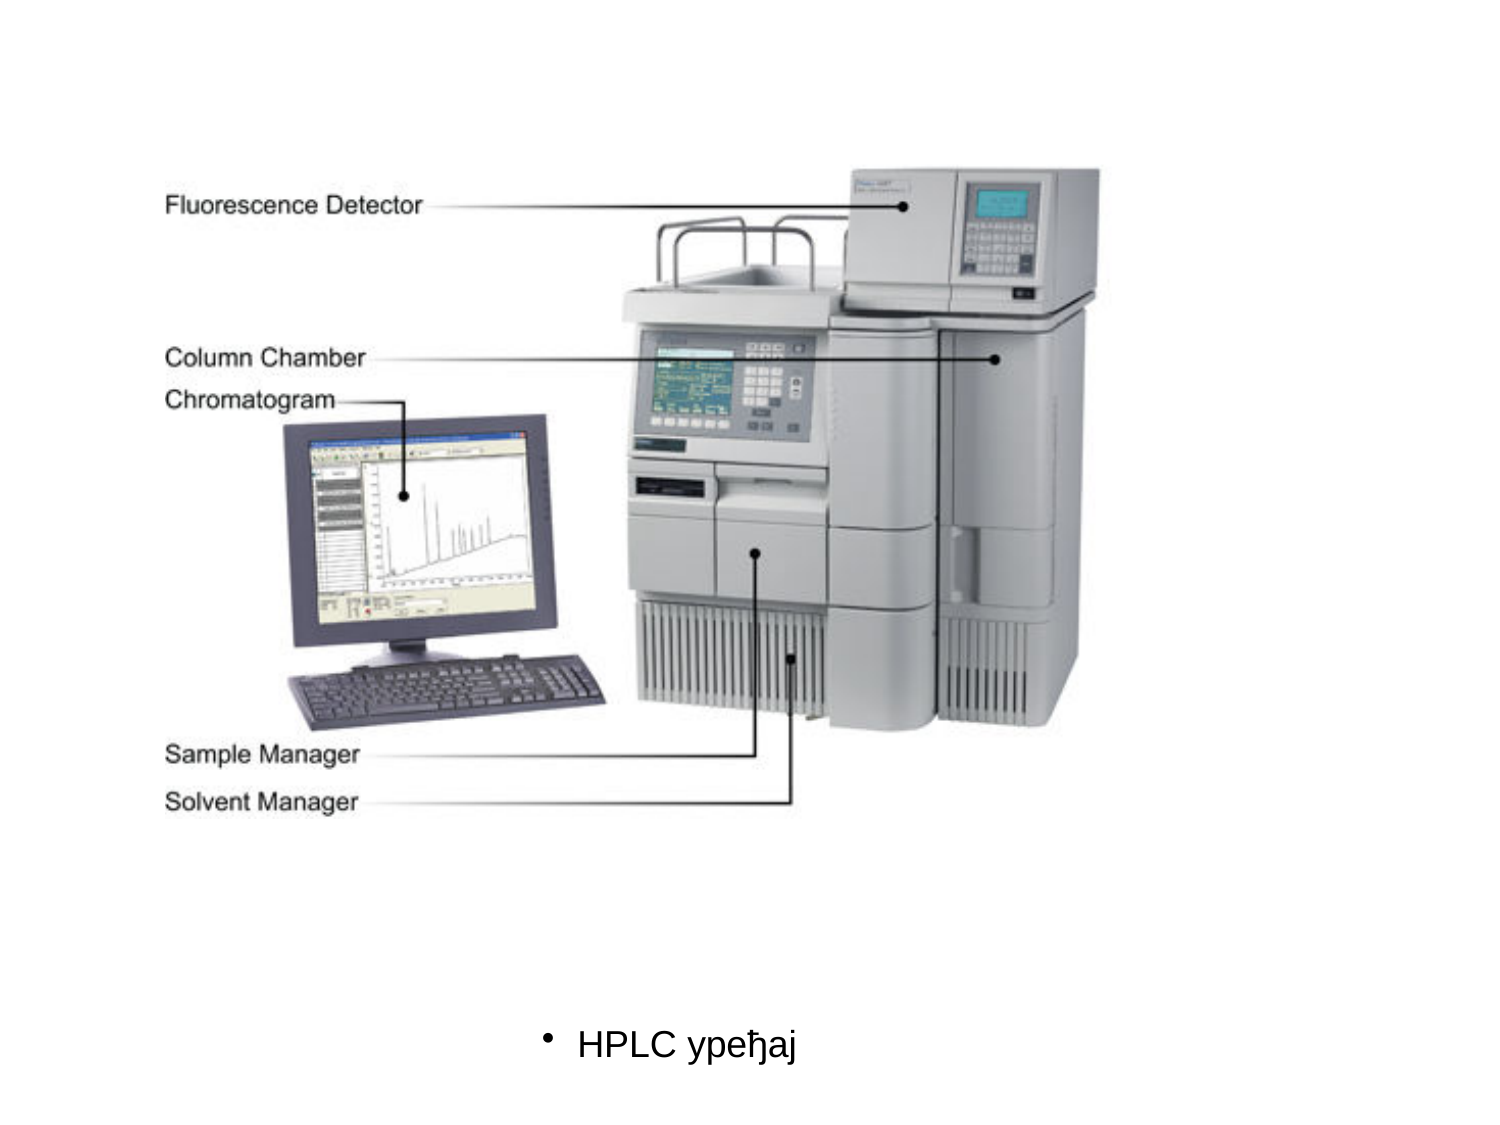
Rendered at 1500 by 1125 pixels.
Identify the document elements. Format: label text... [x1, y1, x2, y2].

text_box HPLC уређај [527, 1012, 812, 1073]
picture [164, 149, 1114, 819]
